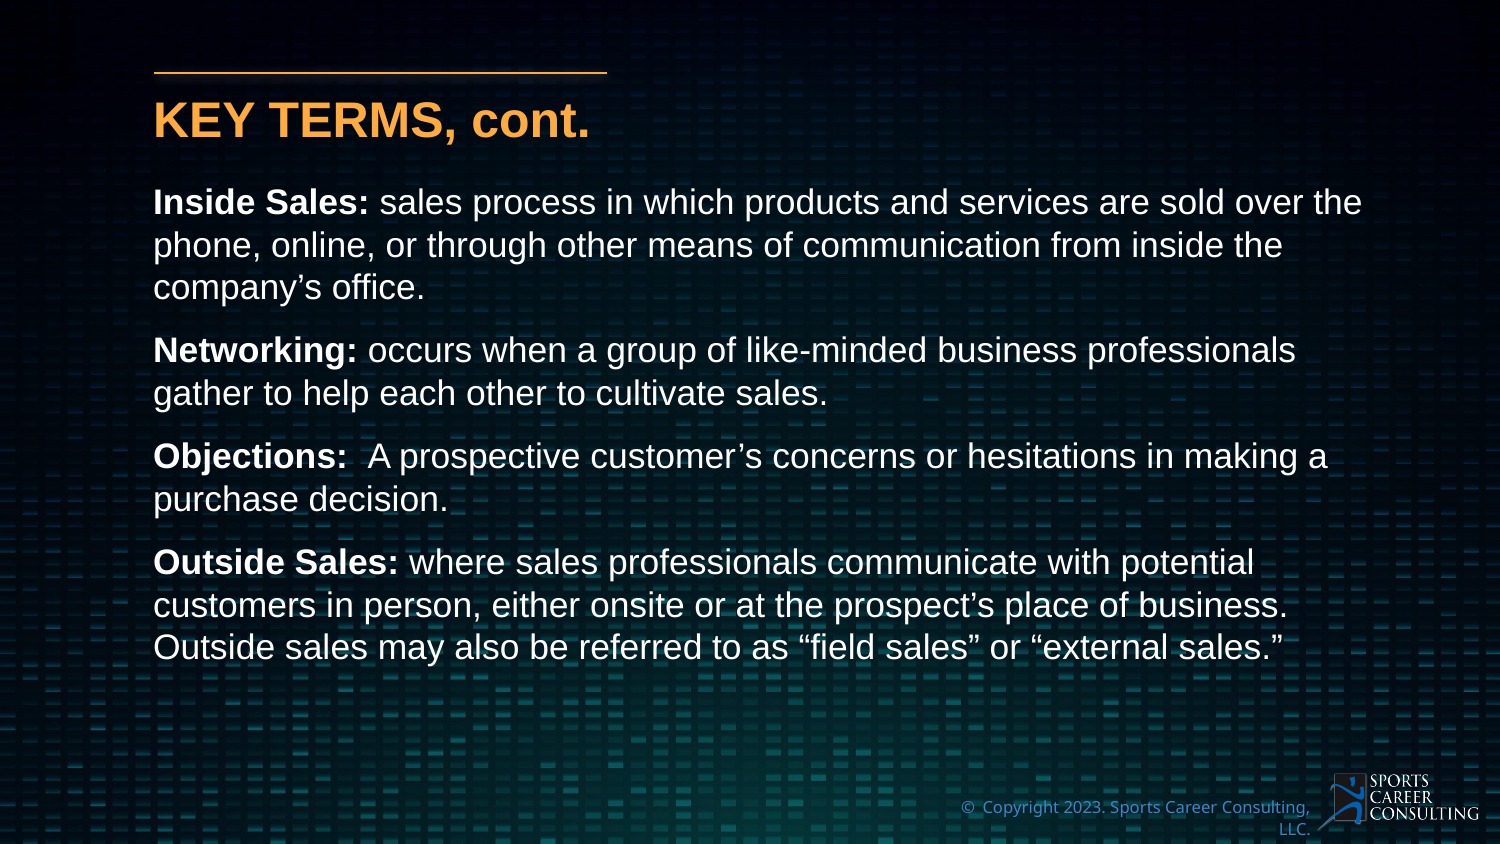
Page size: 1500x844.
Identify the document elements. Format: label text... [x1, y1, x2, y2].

text_box © Copyright 2023. Sports Career Consulting, LLC. [914, 769, 1326, 844]
list Inside Sales: sales process in which products and services are sold over the phone, online, or through other means of communication from inside the company’s office. Networking: occurs when a group of like-minded business professionals gather to help each other to cultivate sales. Objections: A prospective customer’s concerns or hesitations in making a purchase decision. Outside Sales: where sales professionals communicate with potential customers in person, either onsite or at the prospect’s place of business. Outside sales may also be referred to as “field sales” or “external sales.” [138, 164, 1399, 748]
picture [0, 0, 1500, 844]
title KEY TERMS, cont. [138, 72, 927, 165]
